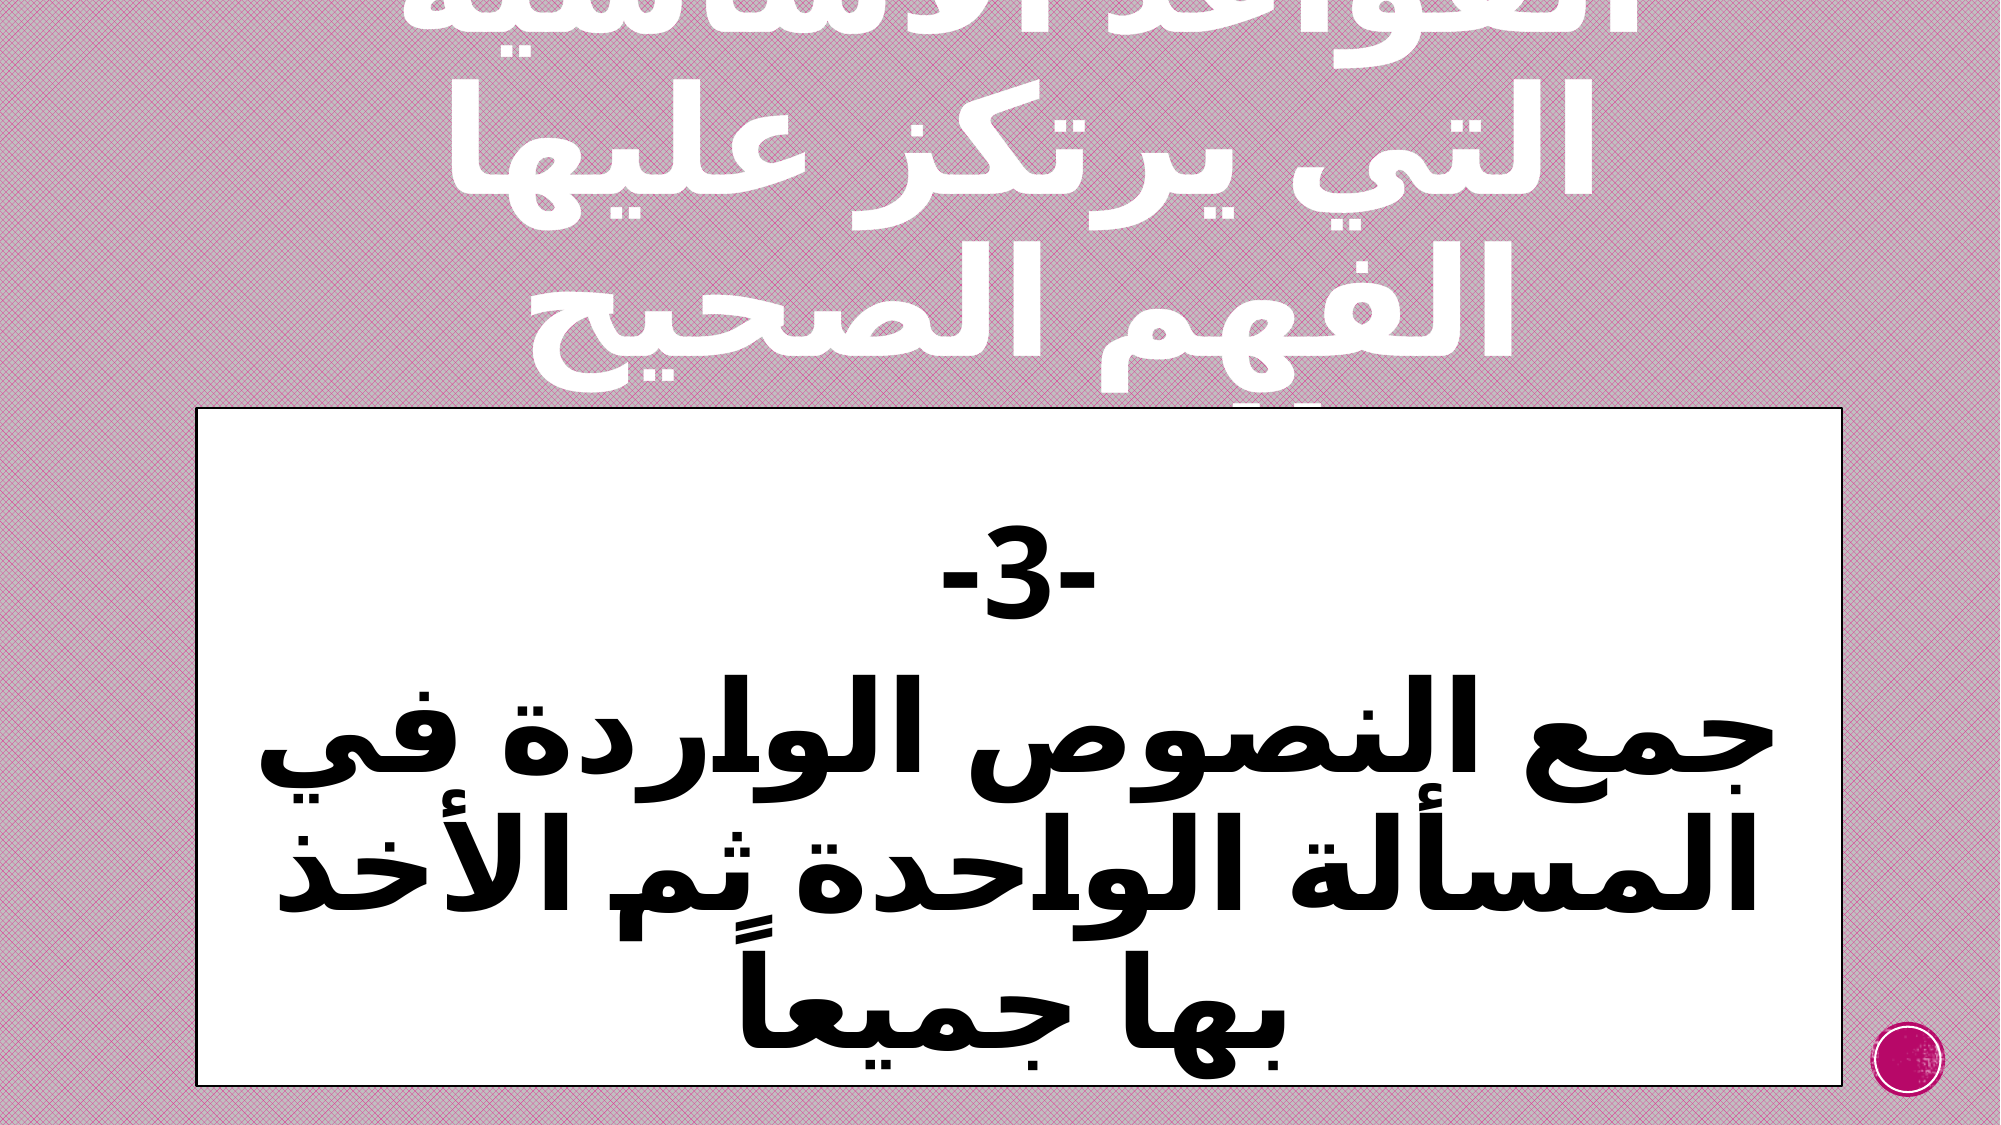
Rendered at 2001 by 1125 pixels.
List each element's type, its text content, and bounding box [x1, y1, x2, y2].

list -3- جمع النصوص الواردة في المسألة الواحدة ثم الأخذ بها جميعاً [195, 407, 1843, 1087]
title القواعد الأساسية التي يرتكز عليها الفهم الصحيح للنصوص [232, 44, 1813, 407]
